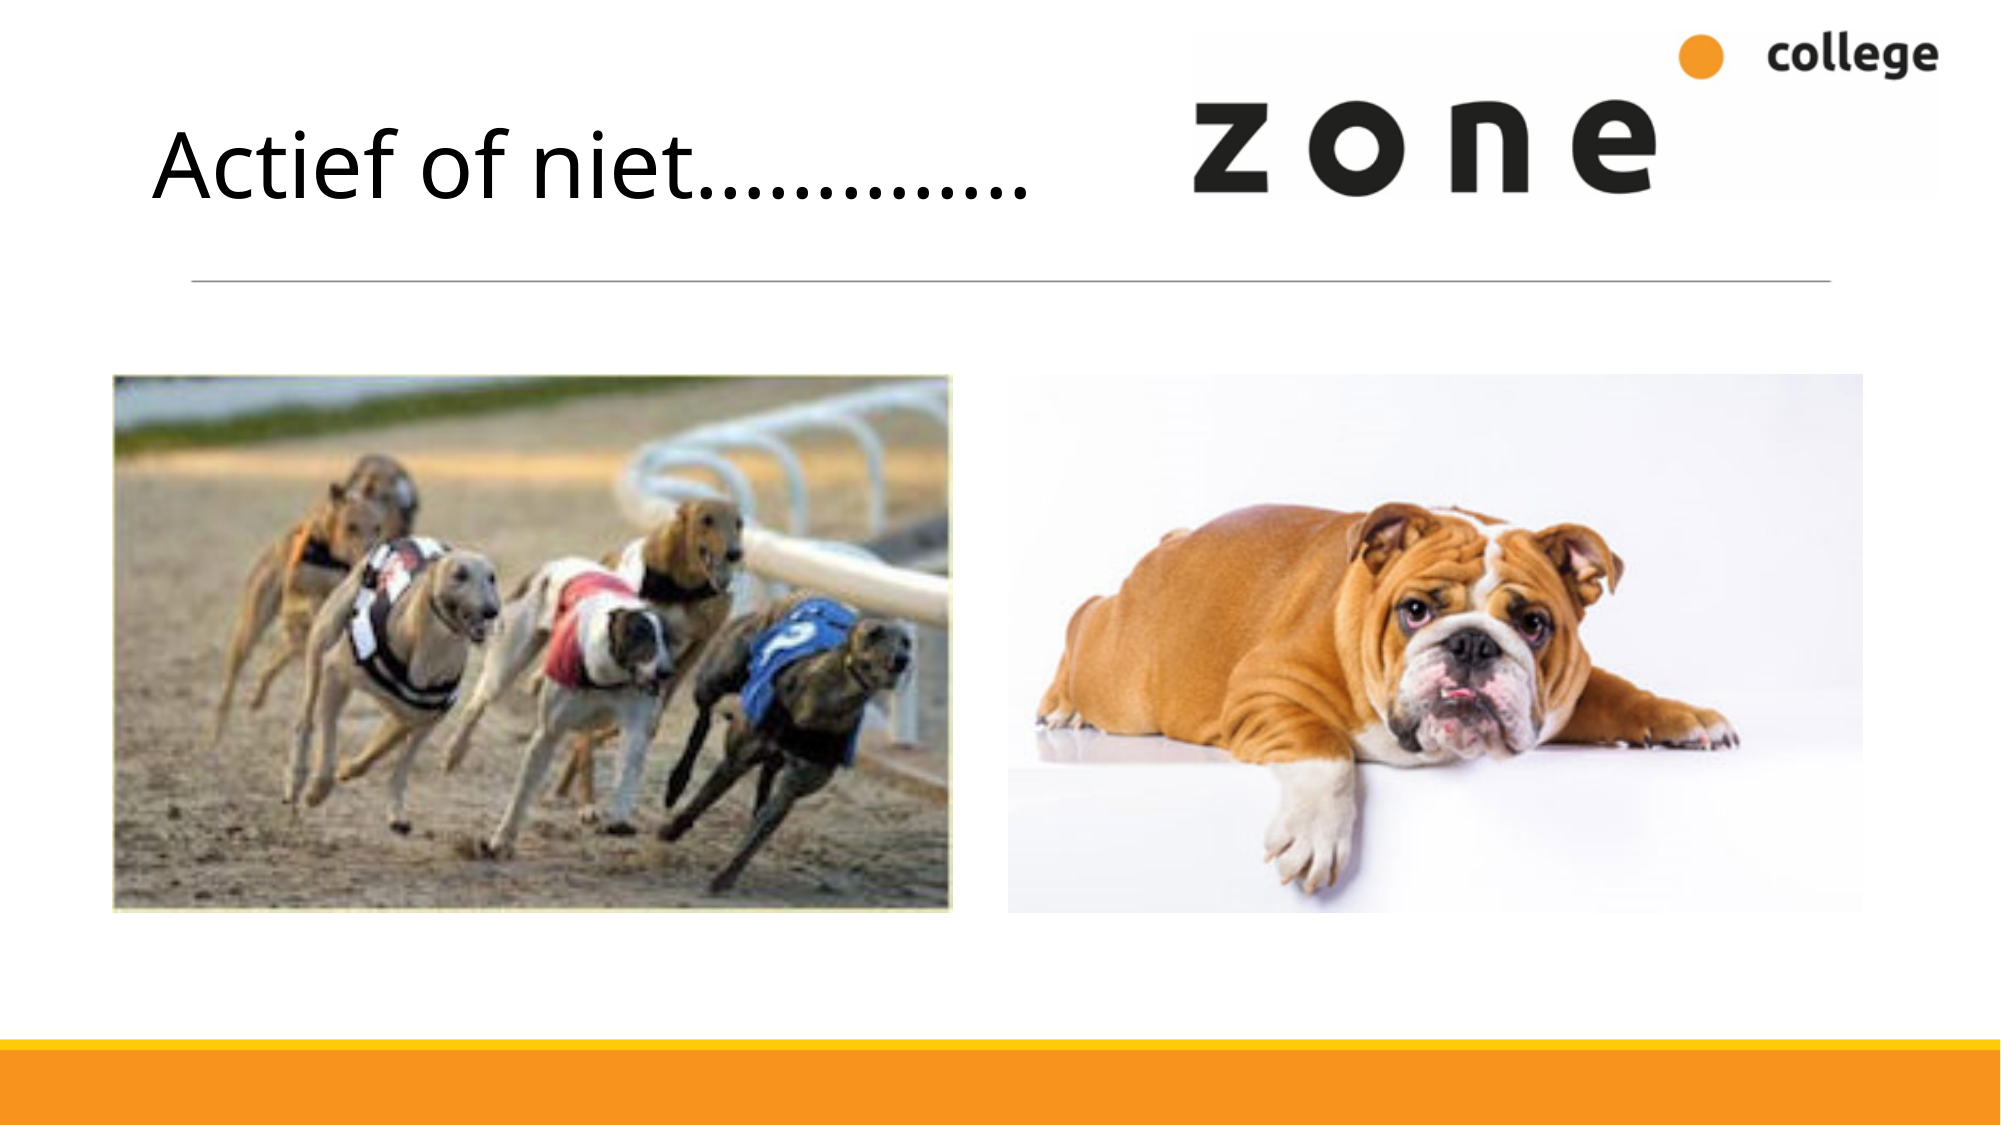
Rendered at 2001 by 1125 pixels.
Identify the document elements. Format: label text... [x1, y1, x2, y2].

picture [0, 0, 2001, 1125]
title Actief of niet………….. [137, 59, 1863, 278]
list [112, 374, 953, 913]
